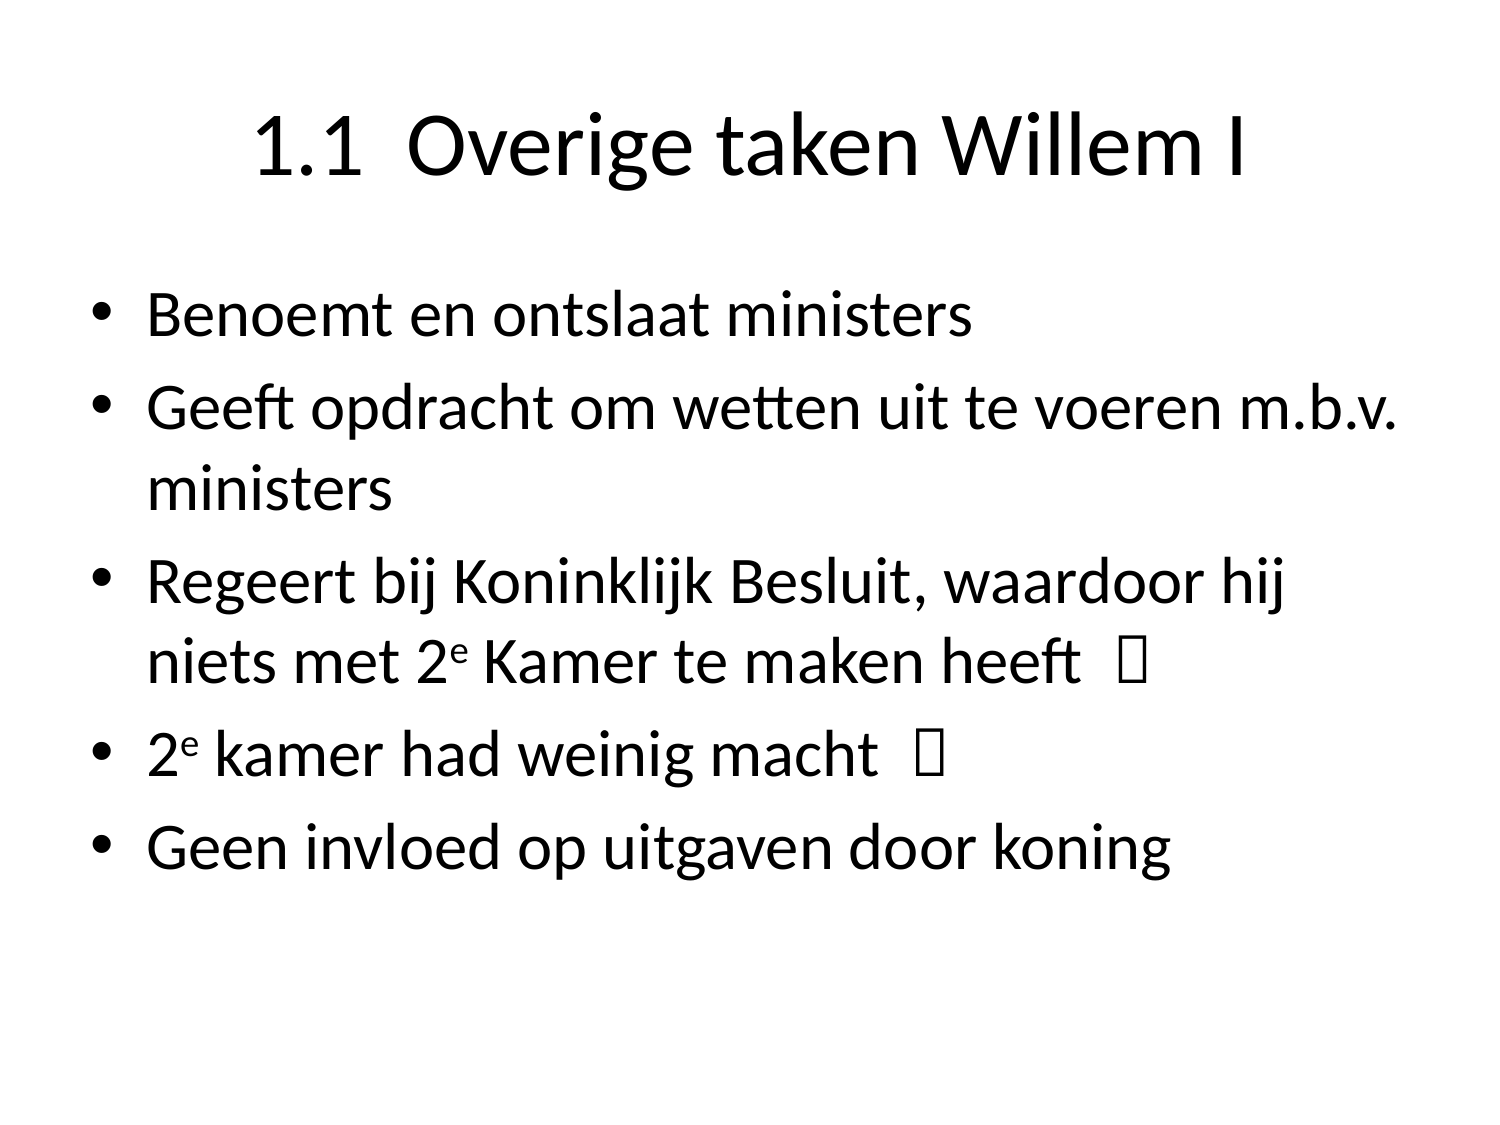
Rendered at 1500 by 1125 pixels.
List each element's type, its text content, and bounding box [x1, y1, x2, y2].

title 1.1 Overige taken Willem I [75, 45, 1425, 233]
list Benoemt en ontslaat ministers Geeft opdracht om wetten uit te voeren m.b.v. ministers Regeert bij Koninklijk Besluit, waardoor hij niets met 2e Kamer te maken heeft  2e kamer had weinig macht  Geen invloed op uitgaven door koning [75, 262, 1425, 1005]
